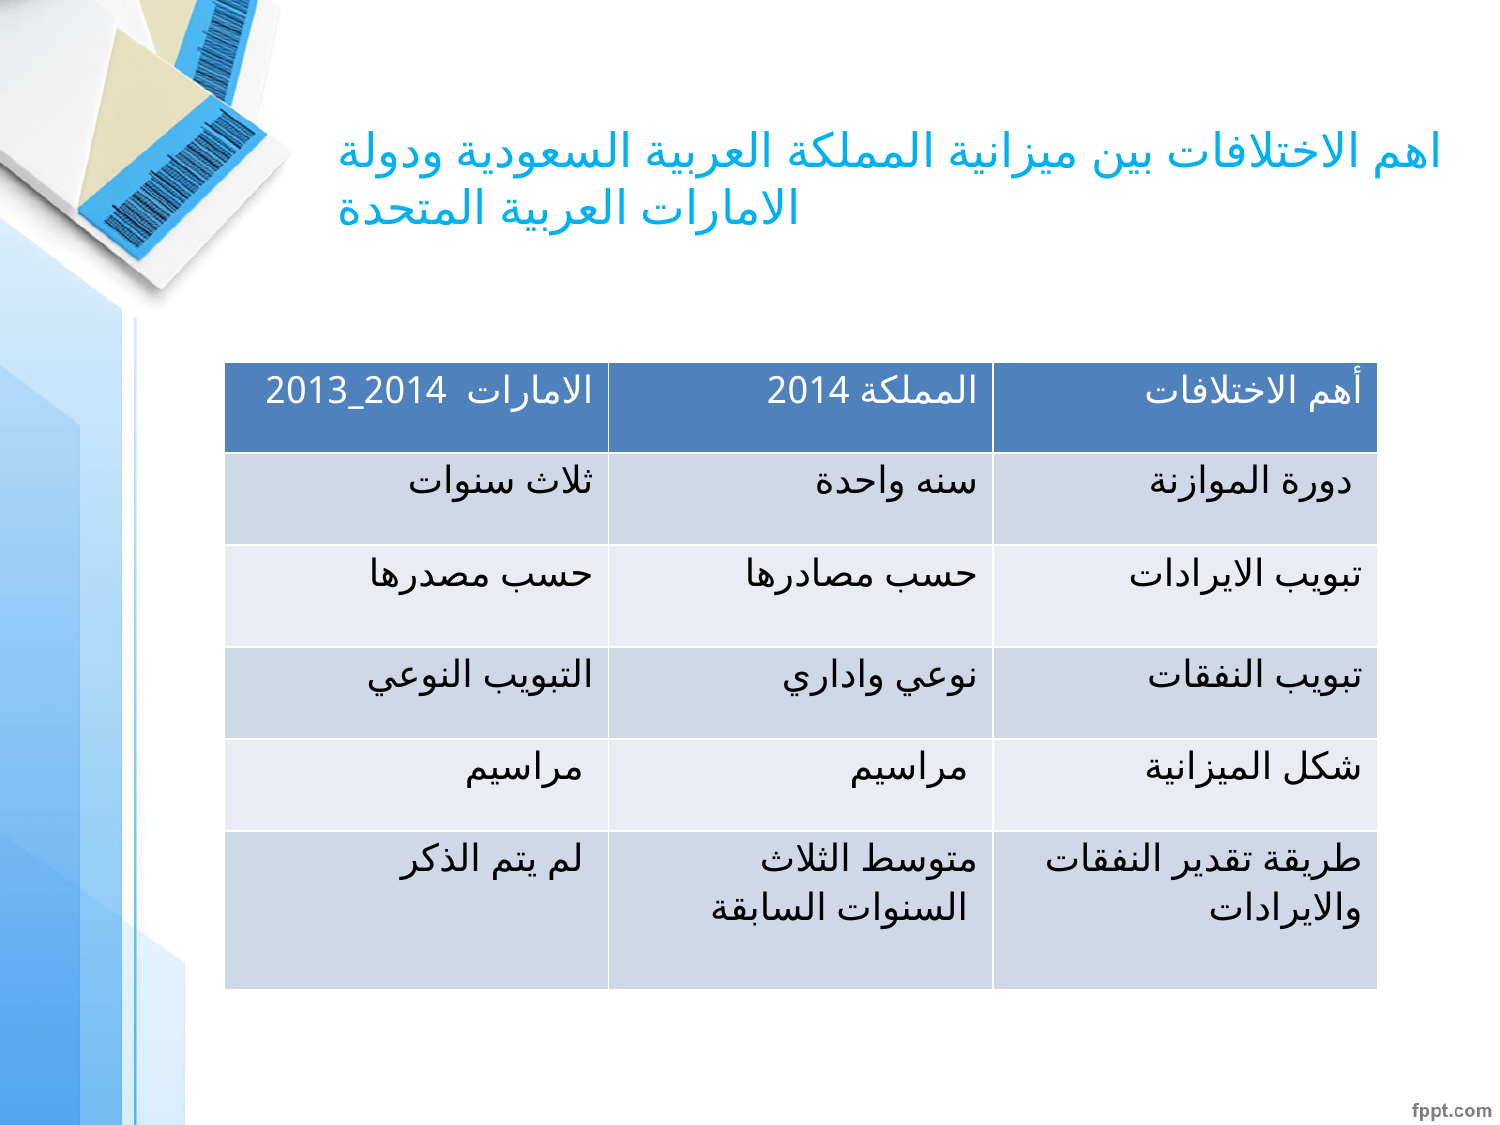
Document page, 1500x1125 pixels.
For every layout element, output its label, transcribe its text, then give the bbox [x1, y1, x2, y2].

table_cell تبويب الايرادات [994, 546, 1377, 646]
table_cell حسب مصدرها [225, 546, 608, 646]
table_cell ثلاث سنوات [225, 454, 608, 544]
table_cell حسب مصادرها [609, 546, 992, 646]
table_cell لم يتم الذكر [225, 832, 608, 989]
title اهم الاختلافات بين ميزانية المملكة العربية السعودية ودولة الامارات العربية المتحدة [322, 111, 1500, 300]
picture [0, 0, 1500, 1125]
table_cell مراسيم [225, 740, 608, 830]
table_cell دورة الموازنة [994, 454, 1377, 544]
table_cell تبويب النفقات [994, 648, 1377, 738]
table_cell شكل الميزانية [994, 740, 1377, 830]
table_cell طريقة تقدير النفقات والايرادات [994, 832, 1377, 989]
table_header أهم الاختلافات [994, 363, 1377, 452]
table_cell متوسط الثلاث السنوات السابقة [609, 832, 992, 989]
table_header المملكة 2014 [609, 363, 992, 452]
table_cell التبويب النوعي [225, 648, 608, 738]
table_cell مراسيم [609, 740, 992, 830]
table_cell سنه واحدة [609, 454, 992, 544]
table_header الامارات 2014_2013 [225, 363, 608, 452]
table_cell نوعي واداري [609, 648, 992, 738]
